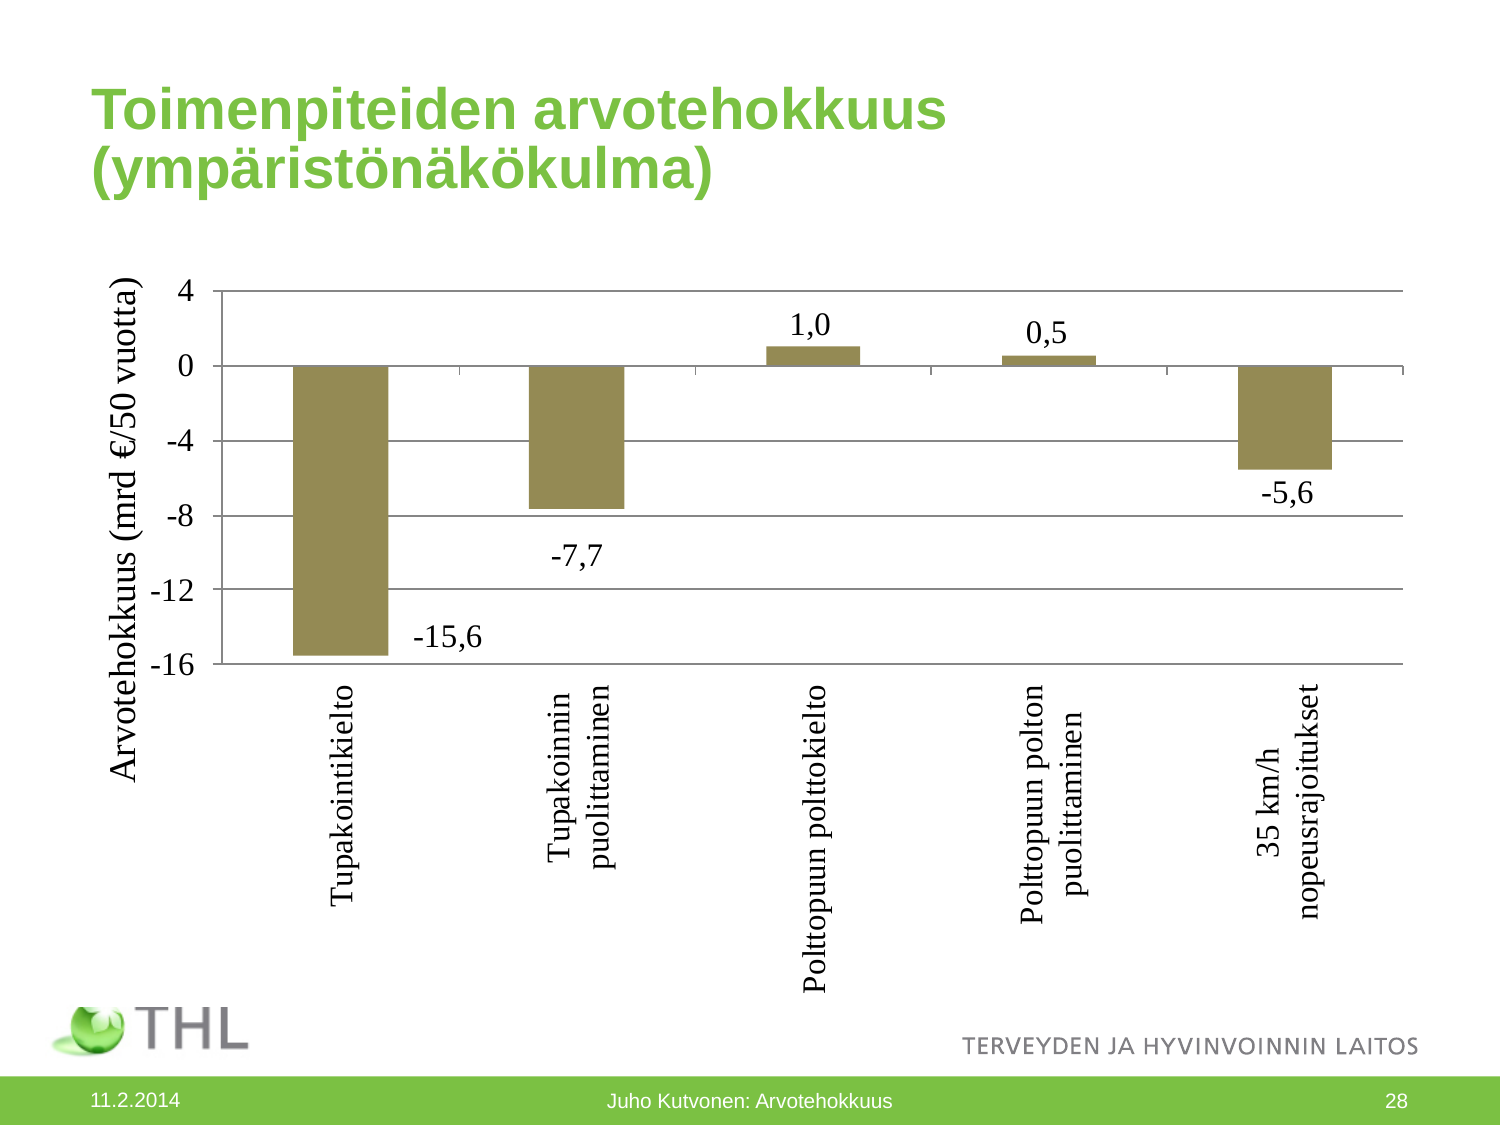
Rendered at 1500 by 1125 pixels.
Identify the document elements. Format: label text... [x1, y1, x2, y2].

picture [24, 983, 275, 1067]
slide_number 28 [1245, 1082, 1424, 1118]
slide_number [74, 1080, 255, 1118]
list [66, 253, 1434, 1014]
footer Juho Kutvonen: Arvotehokkuus [253, 1082, 1245, 1118]
title Toimenpiteiden arvotehokkuus (ympäristönäkökulma) [76, 42, 1424, 209]
